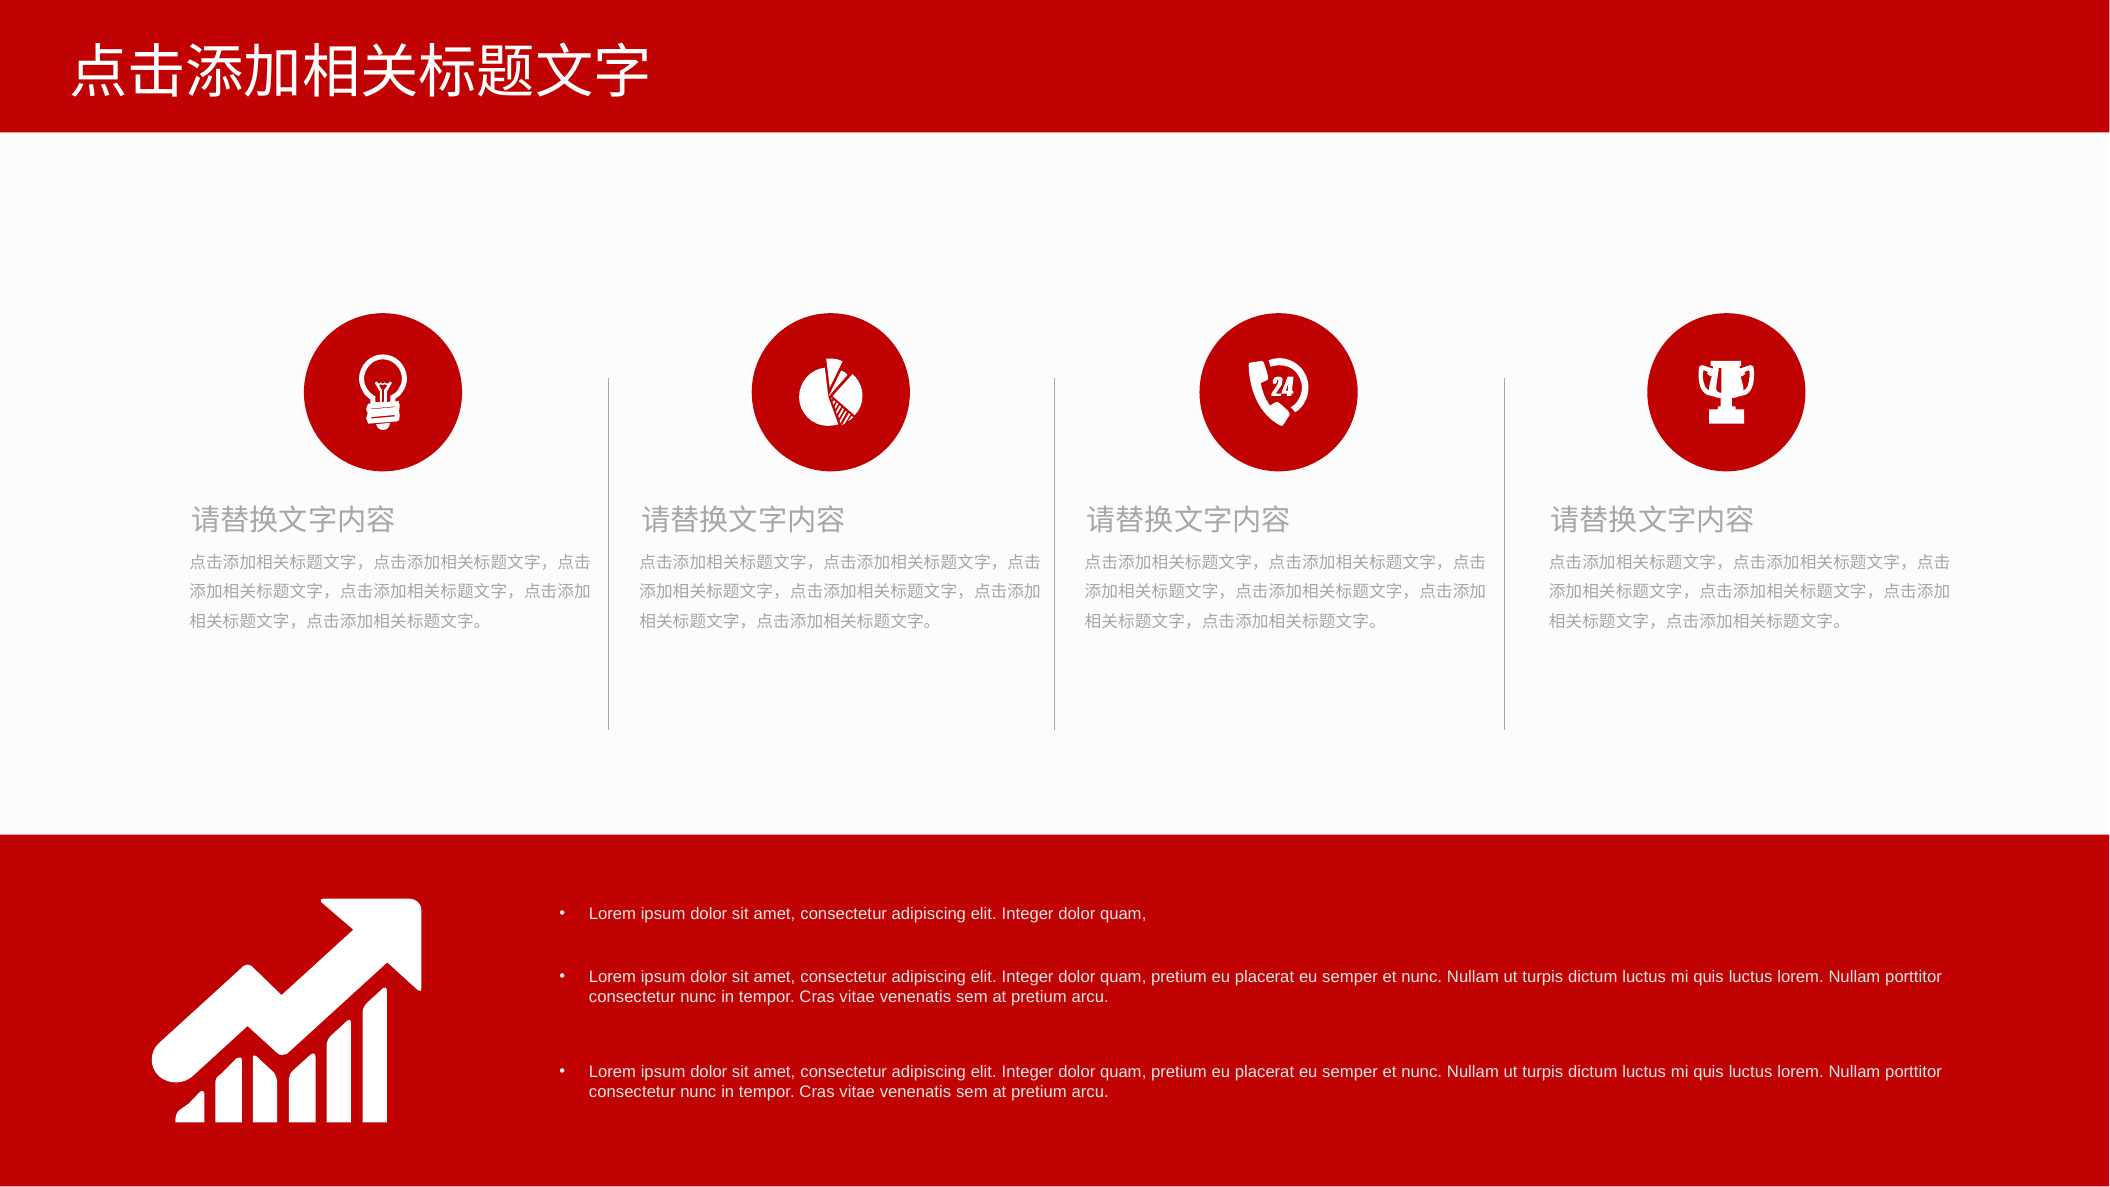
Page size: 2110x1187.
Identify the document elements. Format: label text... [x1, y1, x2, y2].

text_box 请替换文字内容 [625, 486, 1024, 545]
text_box [0, 834, 2110, 1187]
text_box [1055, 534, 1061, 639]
text_box 请替换文字内容 [175, 486, 574, 545]
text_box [303, 313, 463, 472]
text_box 点击添加相关标题文字 [54, 26, 667, 112]
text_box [751, 313, 910, 472]
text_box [544, 895, 2026, 1110]
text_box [1647, 313, 1806, 472]
text_box 请替换文字内容 [1534, 486, 1934, 545]
text_box 点击添加相关标题文字，点击添加相关标题文字，点击添加相关标题文字，点击添加相关标题文字，点击添加相关标题文字，点击添加相关标题文字。 [175, 534, 608, 639]
text_box 点击添加相关标题文字，点击添加相关标题文字，点击添加相关标题文字，点击添加相关标题文字，点击添加相关标题文字，点击添加相关标题文字。 [625, 534, 1054, 639]
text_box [149, 898, 422, 1123]
text_box 请替换文字内容 [1070, 486, 1470, 545]
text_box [1199, 313, 1358, 472]
text_box 点击添加相关标题文字，点击添加相关标题文字，点击添加相关标题文字，点击添加相关标题文字，点击添加相关标题文字，点击添加相关标题文字。 [1534, 534, 1970, 639]
text_box 点击添加相关标题文字，点击添加相关标题文字，点击添加相关标题文字，点击添加相关标题文字，点击添加相关标题文字，点击添加相关标题文字。 [1070, 534, 1504, 639]
